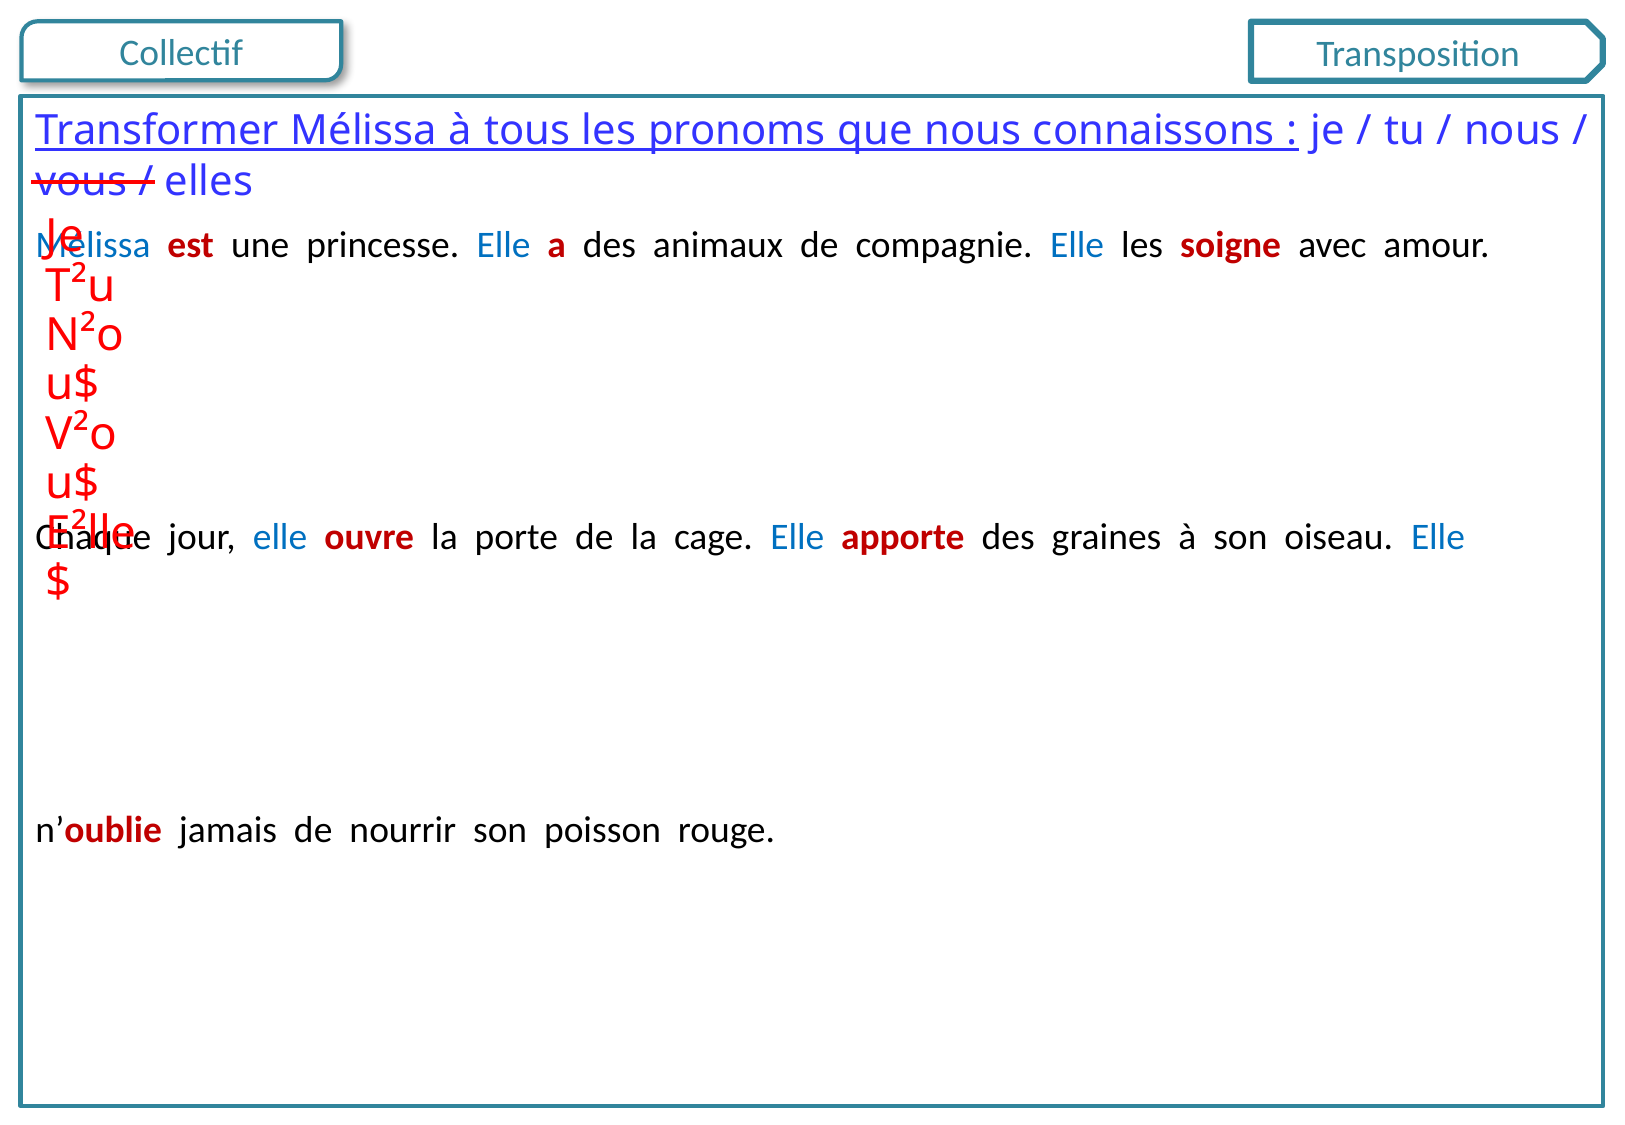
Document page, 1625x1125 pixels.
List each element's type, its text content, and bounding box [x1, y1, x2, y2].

text_box Je T²u N²ou$ V²ou$ E²lle$ [31, 204, 156, 615]
list Transformer Mélissa à tous les pronoms que nous connaissons : je / tu / nous / vous / elles [18, 94, 1605, 1108]
text_box Mélissa est une princesse. Elle a des animaux de compagnie. Elle les soigne avec amour. Chaque jour, elle ouvre la porte de la cage. Elle apporte des graines à son oiseau. Elle n’oublie jamais de nourrir son poisson rouge. [20, 0, 1585, 858]
